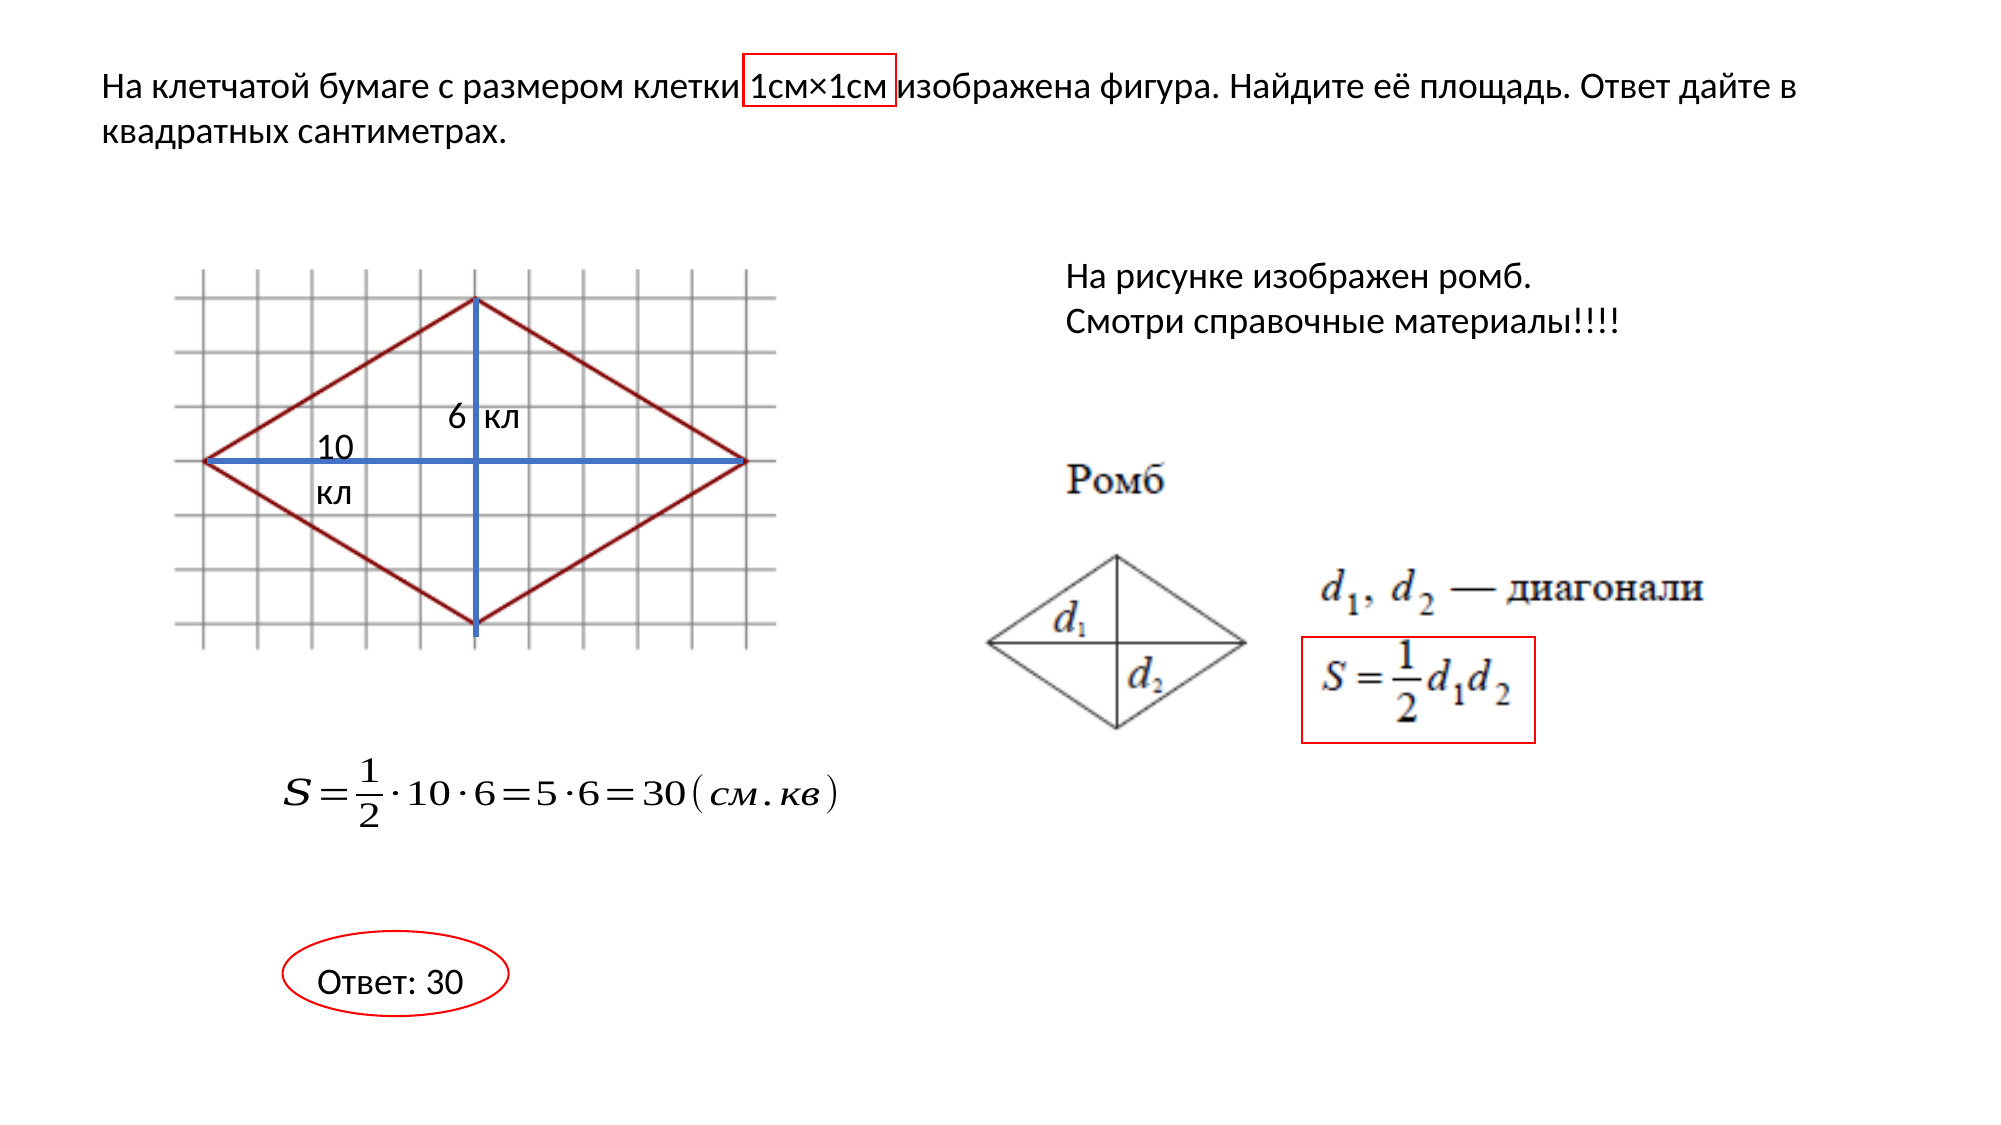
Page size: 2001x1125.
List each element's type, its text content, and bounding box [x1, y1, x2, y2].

picture [971, 431, 1774, 764]
picture [168, 266, 792, 657]
text_box [281, 929, 510, 1018]
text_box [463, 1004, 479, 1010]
text_box На рисунке изображен ромб. Смотри справочные материалы!!!! [1051, 243, 1637, 349]
text_box [742, 53, 897, 107]
text_box На клетчатой бумаге с размером клетки 1см×1см изображена фигура. Найдите её площадь. Ответ дайте в квадратных сантиметрах. [86, 53, 1857, 159]
text_box Ответ: 30 [302, 1000, 329, 1010]
